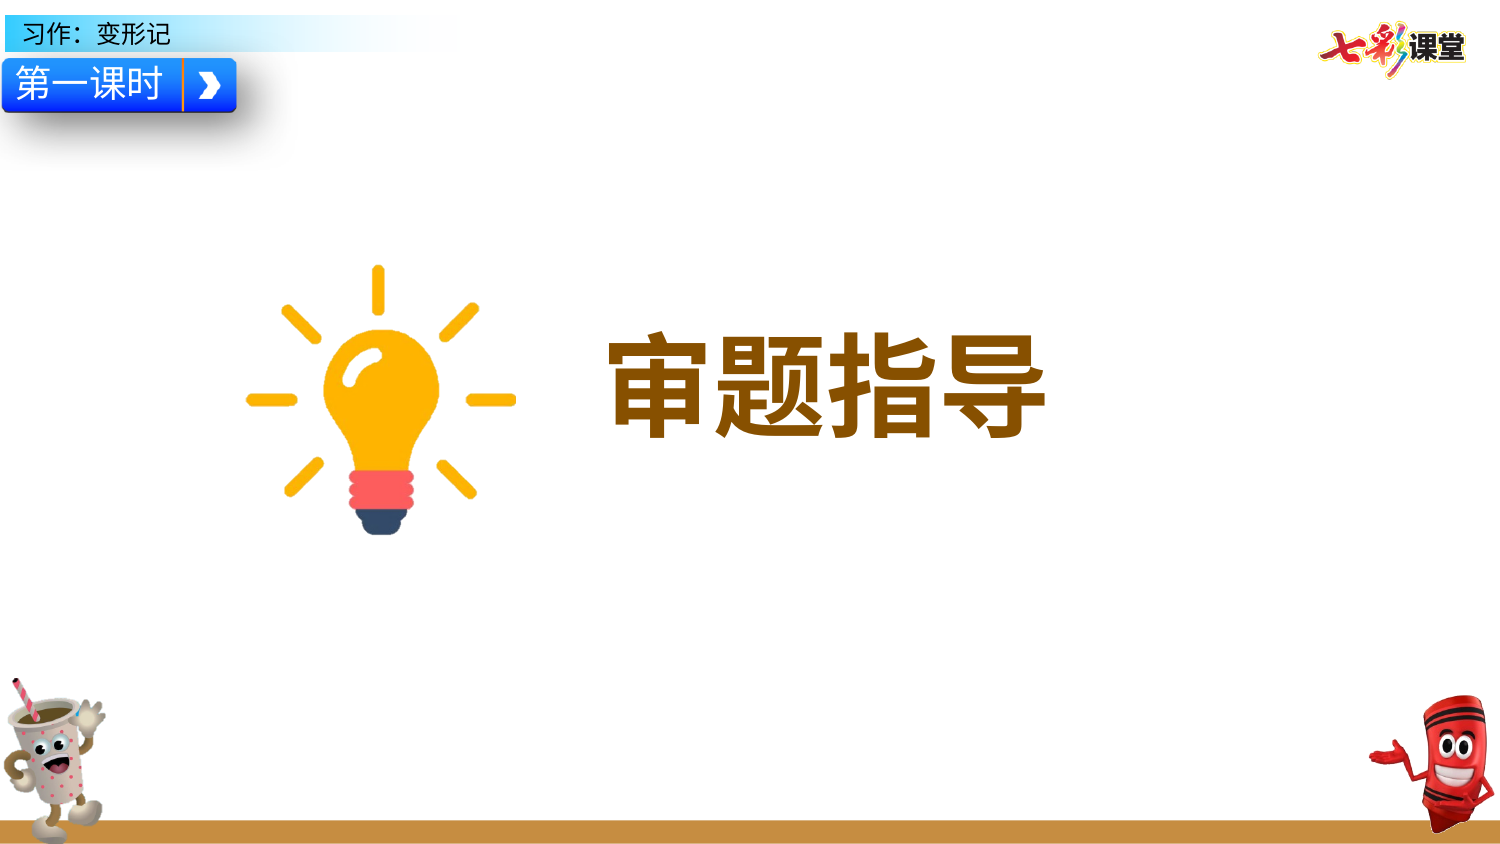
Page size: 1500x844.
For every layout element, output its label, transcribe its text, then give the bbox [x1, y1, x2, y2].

picture [0, 57, 237, 113]
picture [1364, 678, 1500, 844]
picture [210, 239, 539, 568]
picture [1316, 20, 1468, 80]
text_box 审题指导 [589, 310, 1075, 457]
picture [0, 678, 143, 844]
